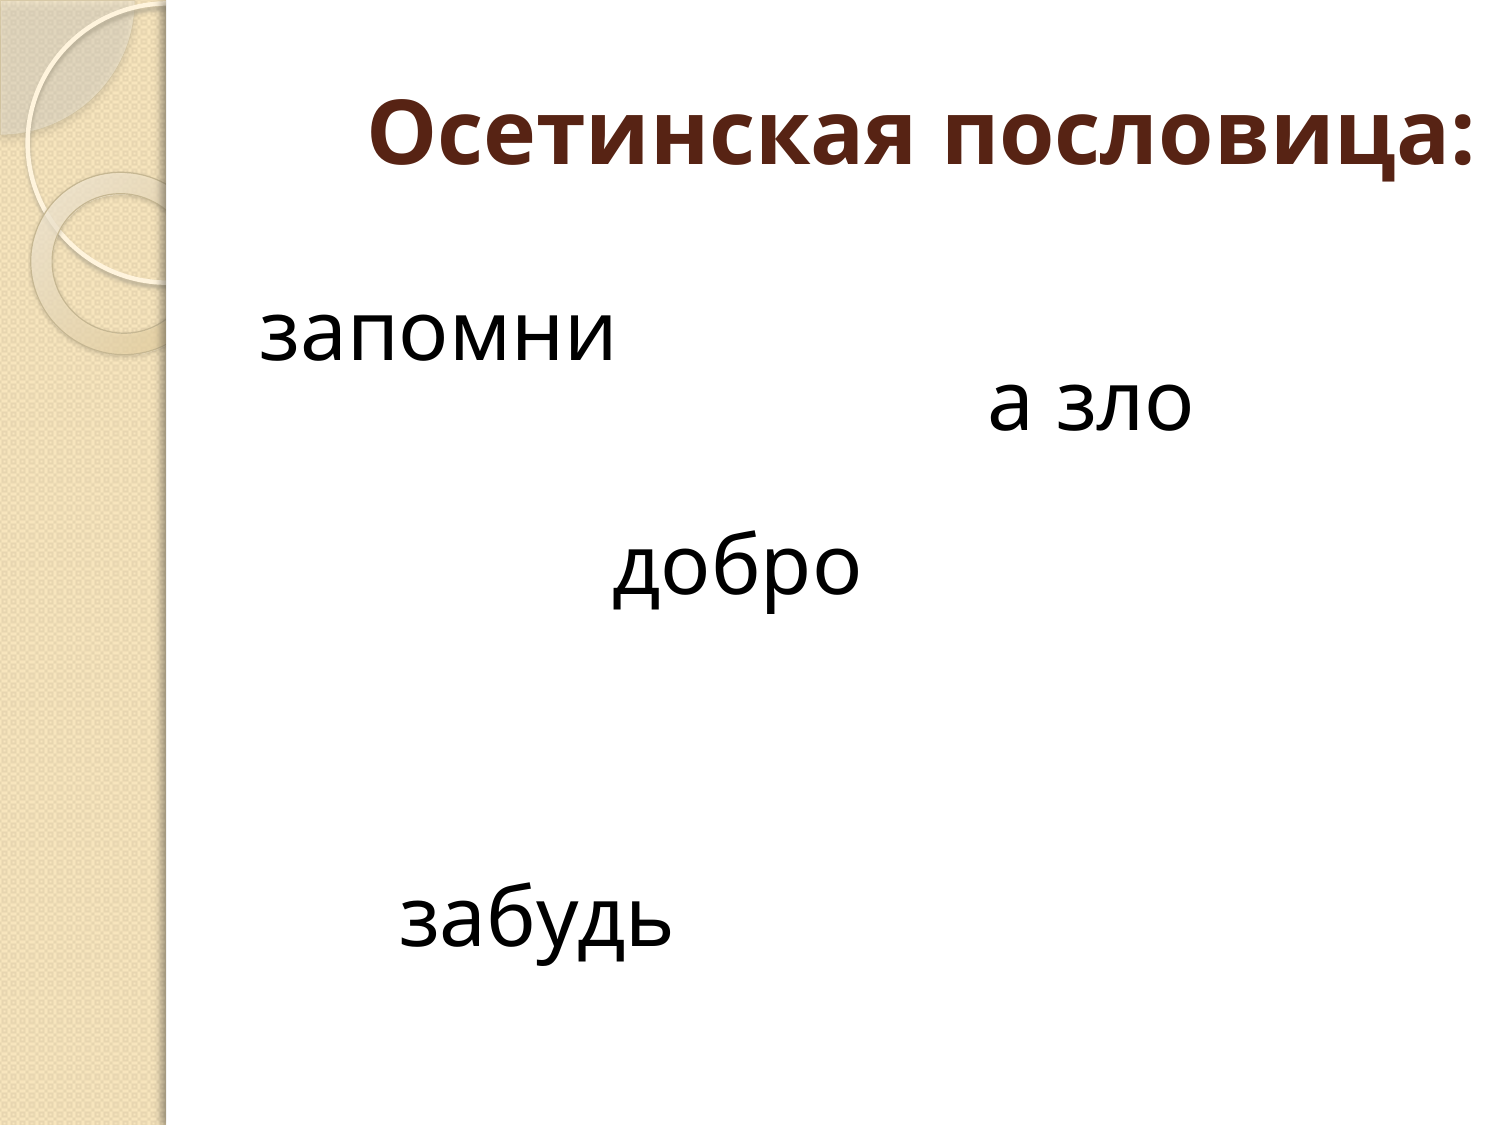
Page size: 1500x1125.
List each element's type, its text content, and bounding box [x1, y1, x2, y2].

text_box а зло [972, 339, 1210, 455]
text_box запомни [244, 269, 643, 385]
text_box забудь [384, 855, 690, 971]
text_box добро [597, 503, 878, 619]
title Осетинская пословица: [351, 35, 1500, 223]
